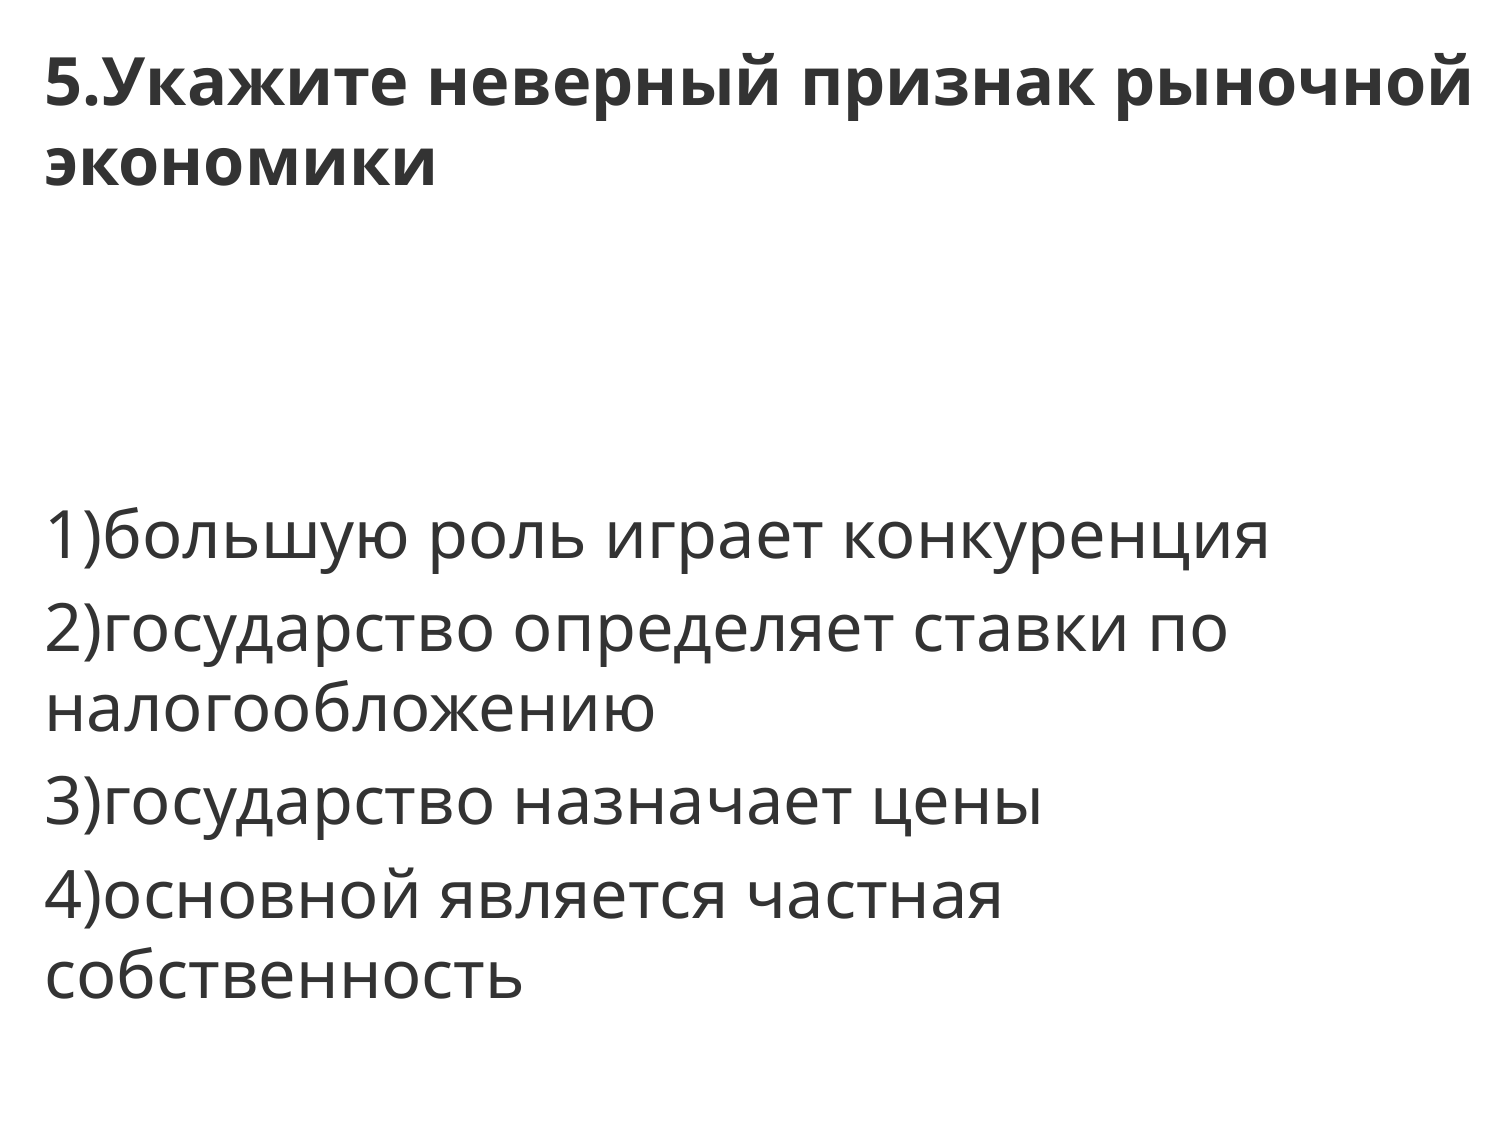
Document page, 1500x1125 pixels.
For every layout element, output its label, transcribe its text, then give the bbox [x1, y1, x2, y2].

list 5.Укажите неверный признак рыночной экономики 1)большую роль играет конкуренция 2)государство определяет ставки по налогообложению 3)государство назначает цены 4)основной является частная собственность [29, 30, 1495, 1094]
